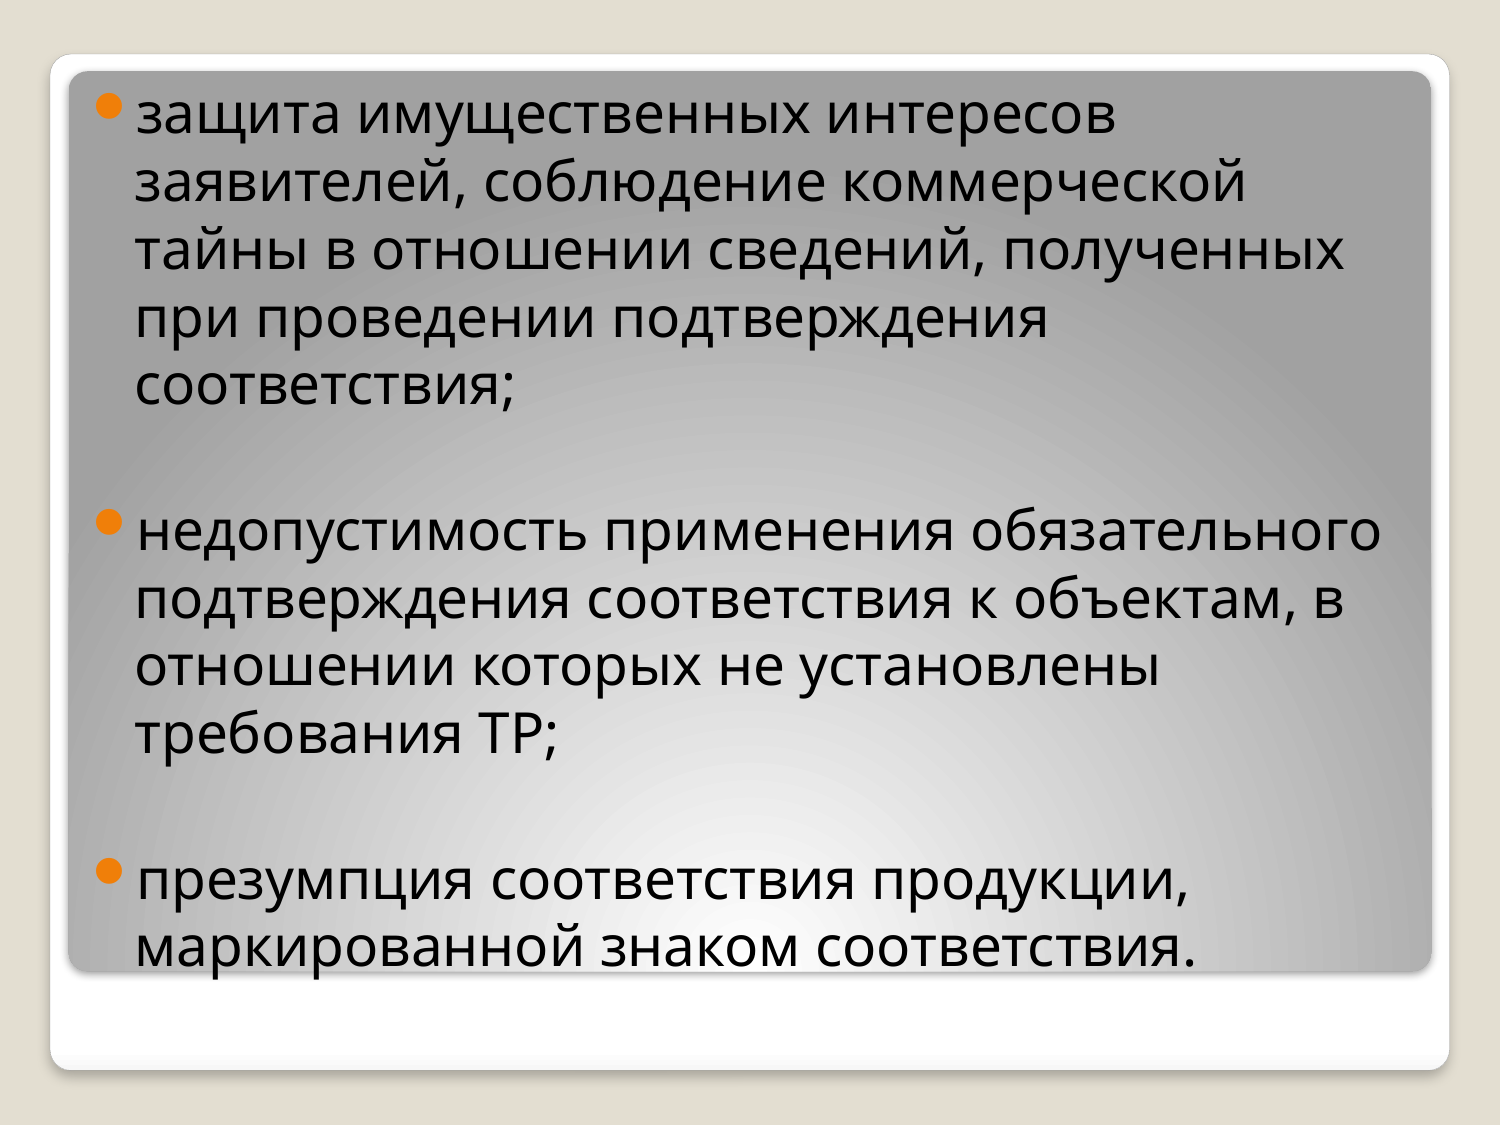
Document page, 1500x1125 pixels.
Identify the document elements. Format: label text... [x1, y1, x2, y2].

list защита имущественных интересов заявителей, соблюдение коммерческой тайны в отношении сведений, полученных при проведении подтверждения соответствия; недопустимость применения обязательного подтверждения соответствия к объектам, в отношении которых не установлены требования ТР; презумпция соответствия продукции, маркированной знаком соответствия. [62, 62, 1438, 988]
